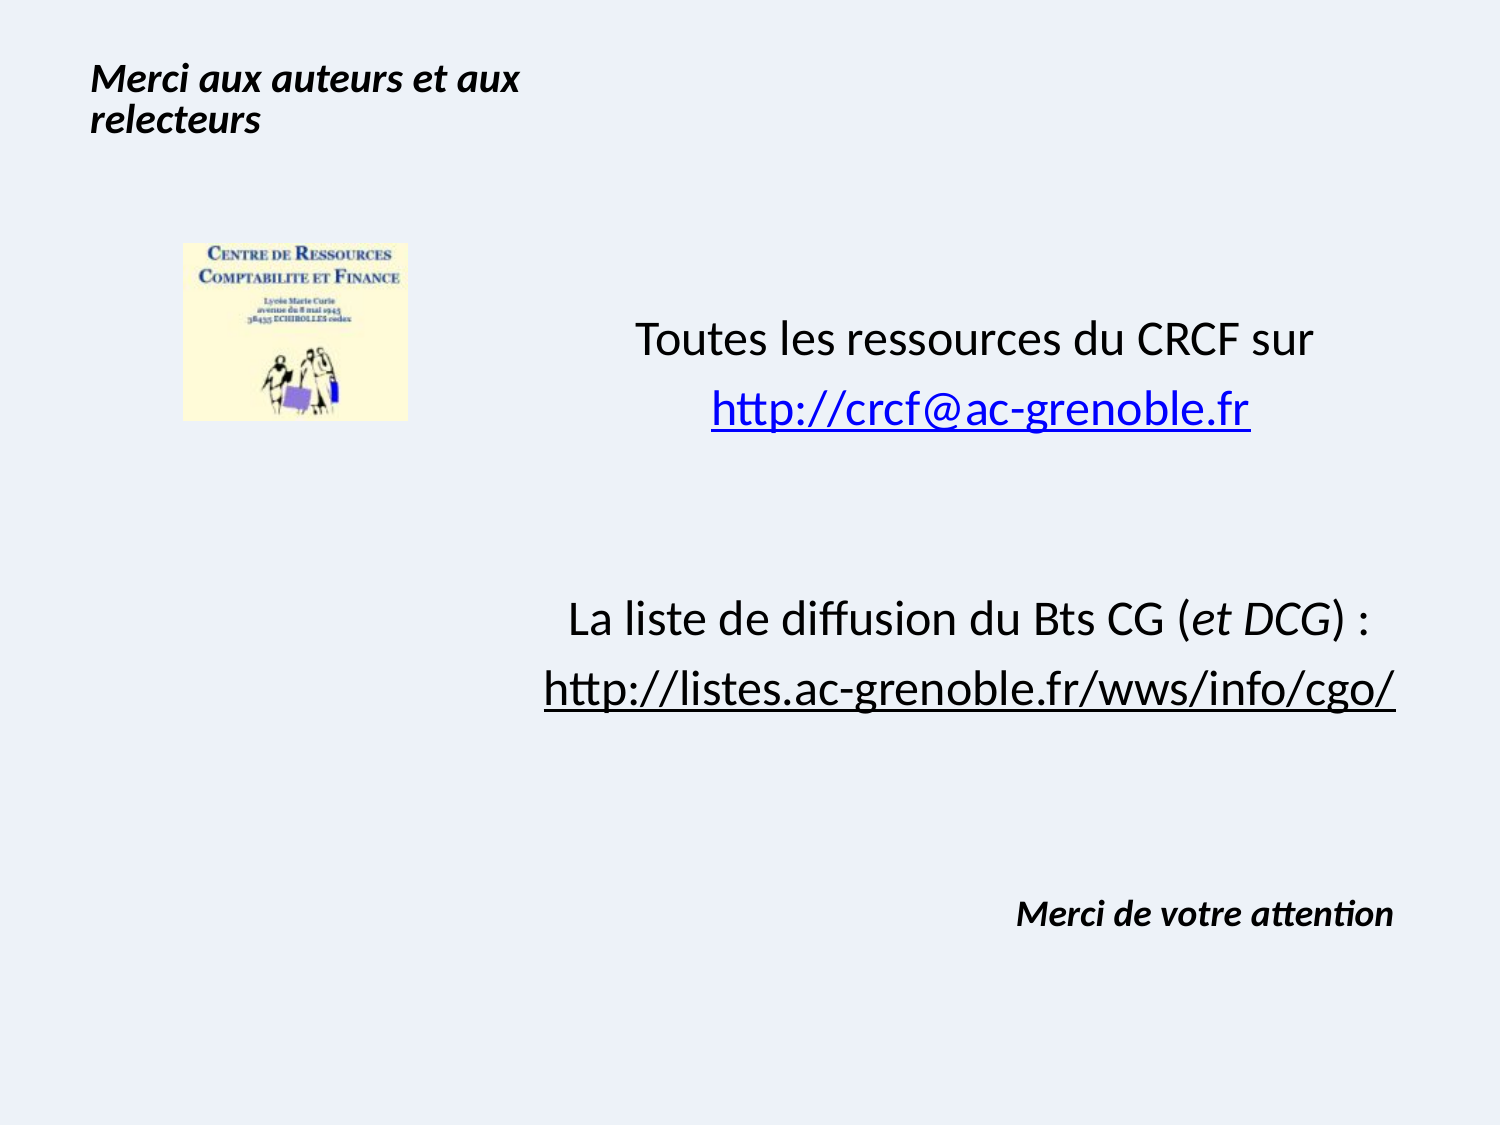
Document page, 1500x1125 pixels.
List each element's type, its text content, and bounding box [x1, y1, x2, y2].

title Merci aux auteurs et aux relecteurs [75, 44, 525, 236]
picture [182, 243, 408, 421]
list Toutes les ressources du CRCF sur http://crcf@ac-grenoble.fr La liste de diffusion du Bts CG (et DCG) : http://listes.ac-grenoble.fr/wws/info/cgo/ [525, 44, 1425, 1005]
text_box Merci de votre attention [1000, 881, 1410, 942]
